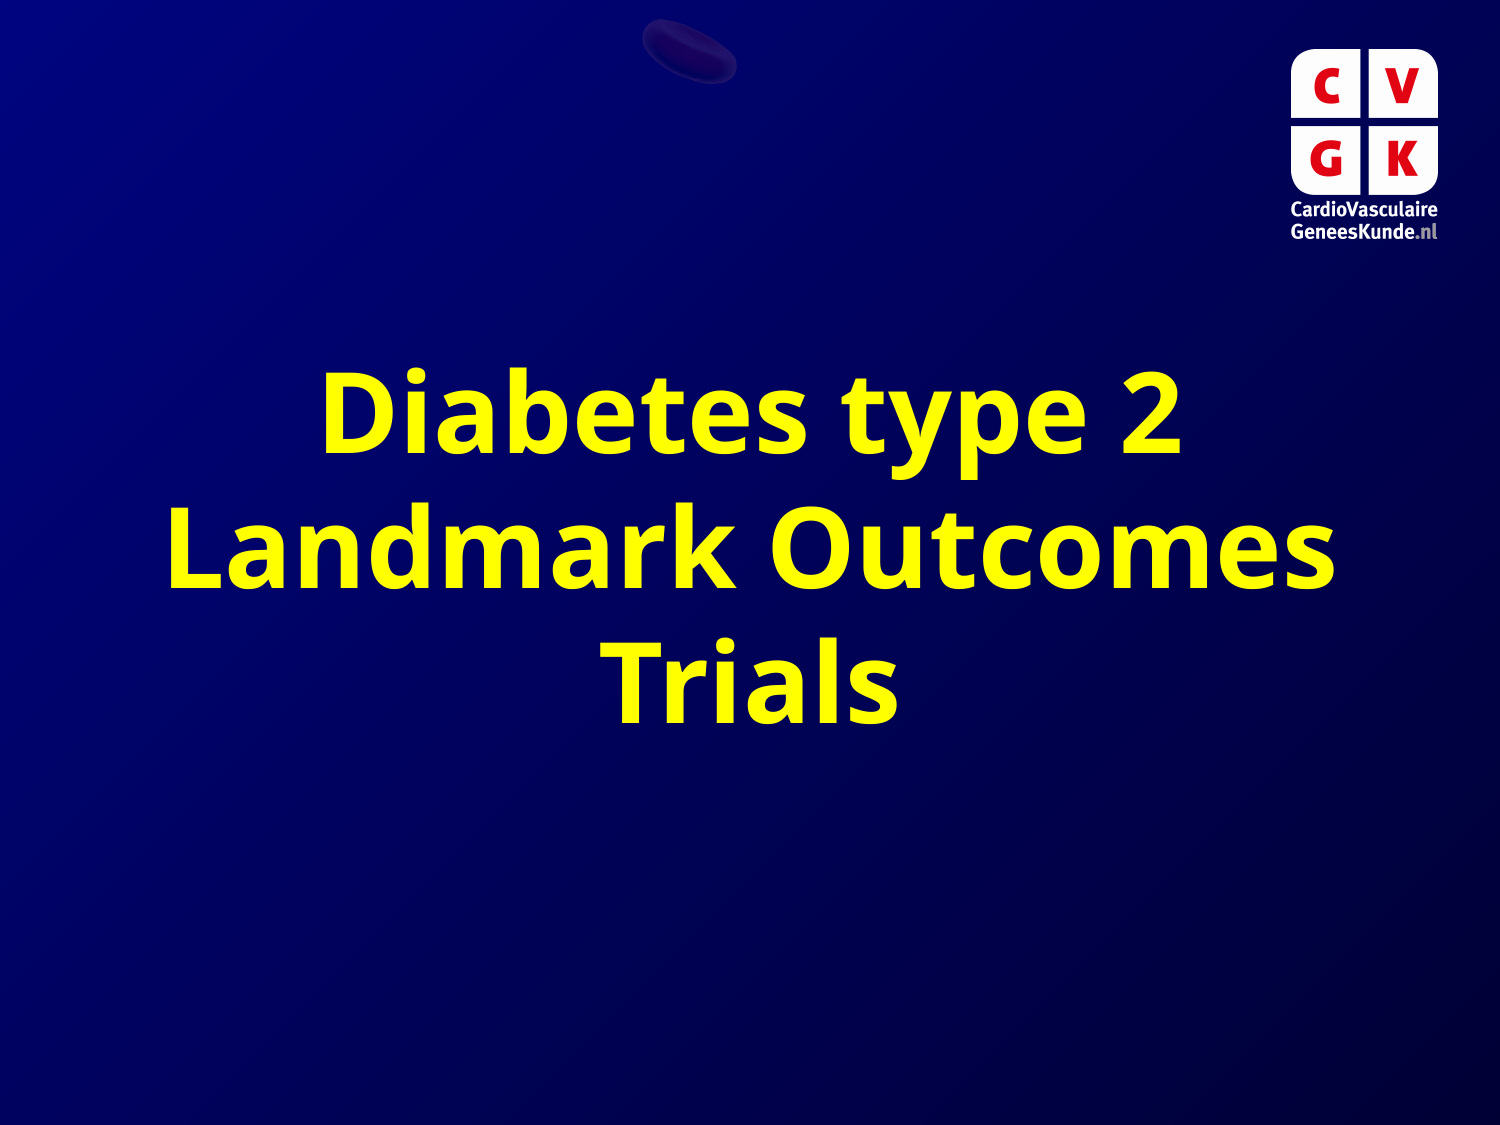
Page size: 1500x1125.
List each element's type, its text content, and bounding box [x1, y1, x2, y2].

picture [1291, 49, 1438, 239]
title Diabetes type 2 Landmark Outcomes Trials [112, 333, 1388, 575]
